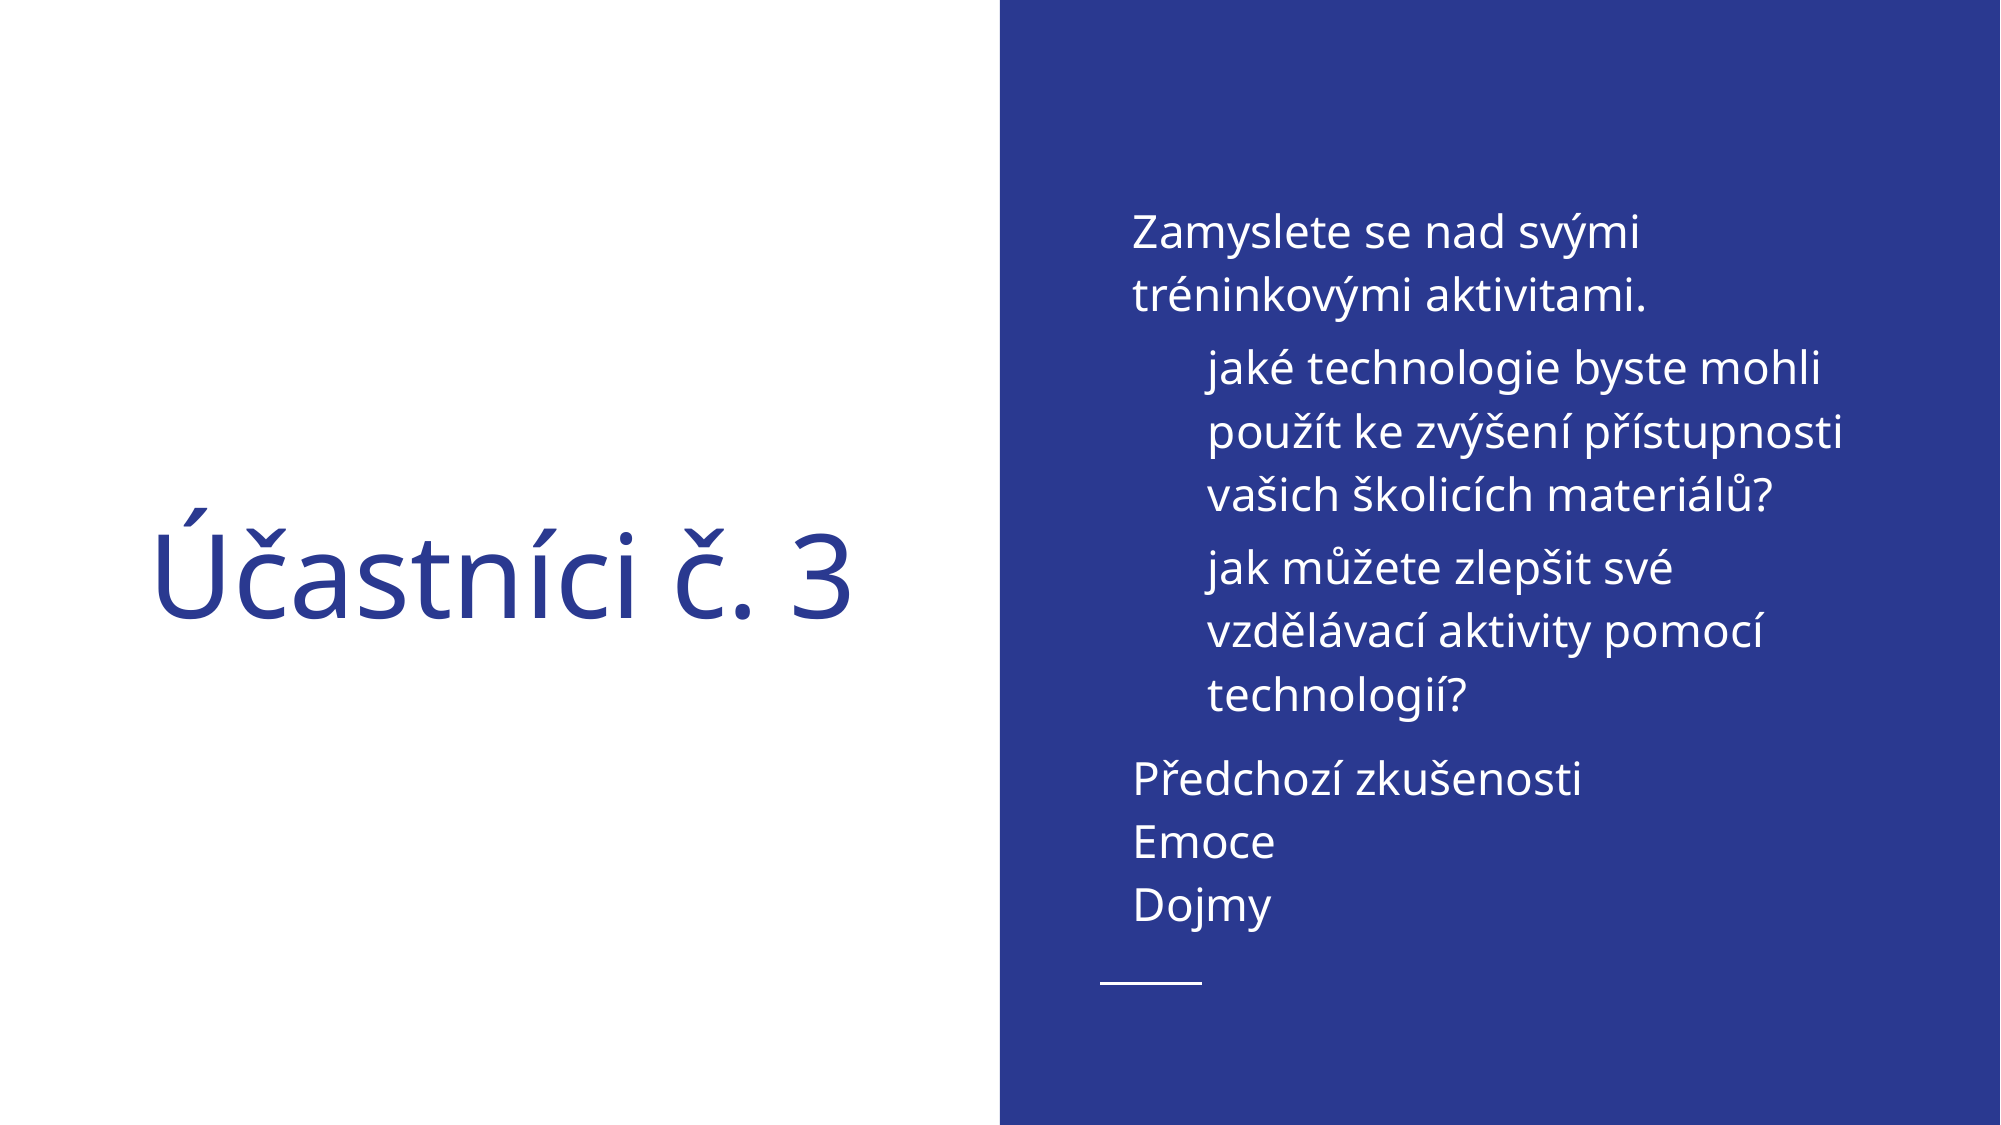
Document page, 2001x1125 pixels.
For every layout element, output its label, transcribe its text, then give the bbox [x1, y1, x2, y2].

list Zamyslete se nad svými tréninkovými aktivitami. jaké technologie byste mohli použít ke zvýšení přístupnosti vašich školicích materiálů? jak můžete zlepšit své vzdělávací aktivity pomocí technologií? Předchozí zkušenosti Emoce Dojmy [1080, 158, 1920, 967]
title Účastníci č. 3 [59, 475, 945, 650]
